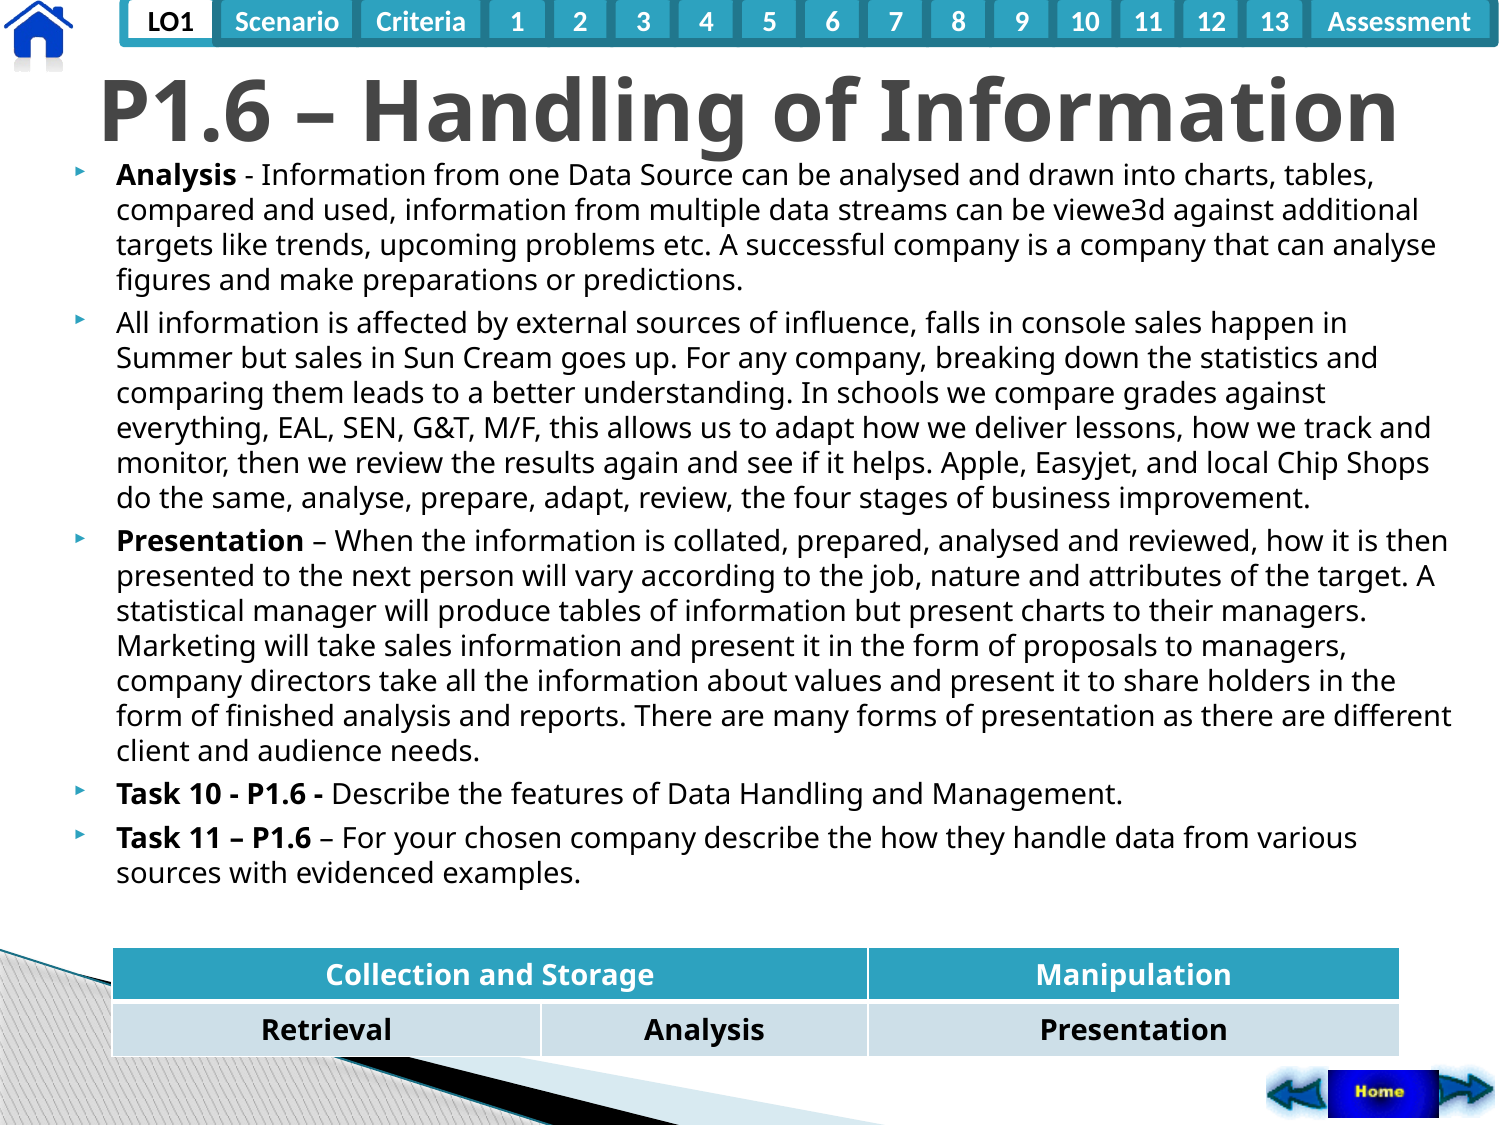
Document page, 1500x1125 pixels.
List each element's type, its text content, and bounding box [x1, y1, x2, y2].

table_cell Presentation [869, 1004, 1399, 1056]
table_header Manipulation [869, 948, 1399, 999]
table_cell Retrieval [113, 1004, 540, 1056]
picture [1266, 1055, 1495, 1125]
picture [0, 0, 77, 91]
list Analysis - Information from one Data Source can be analysed and drawn into charts, tables, compared and used, information from multiple data streams can be viewe3d against additional targets like trends, upcoming problems etc. A successful company is a company that can analyse figures and make preparations or predictions. All information is affected by external sources of influence, falls in console sales happen in Summer but sales in Sun Cream goes up. For any company, breaking down the statistics and comparing them leads to a better understanding. In schools we compare grades against everything, EAL, SEN, G&T, M/F, this allows us to adapt how we deliver lessons, how we track and monitor, then we review the results again and see if it helps. Apple, Easyjet, and local Chip Shops do the same, analyse, prepare, adapt, review, the four stages of business improvement. Presentation – When the information is collated, prepared, analysed and reviewed, how it is then presented to the next person will vary according to the job, nature and attributes of the target. A statistical manager will produce tables of information but present charts to their managers. Marketing will take sales information and present it in the form of proposals to managers, company directors take all the information about values and present it to share holders in the form of finished analysis and reports. There are many forms of presentation as there are different client and audience needs. Task 10 - P1.6 - Describe the features of Data Handling and Management. Task 11 – P1.6 – For your chosen company describe the how they handle data from various sources with evidenced examples. [41, 149, 1471, 941]
table_header Collection and Storage [113, 948, 867, 999]
title P1.6 – Handling of Information [75, 19, 1425, 159]
table_cell Analysis [542, 1004, 867, 1056]
